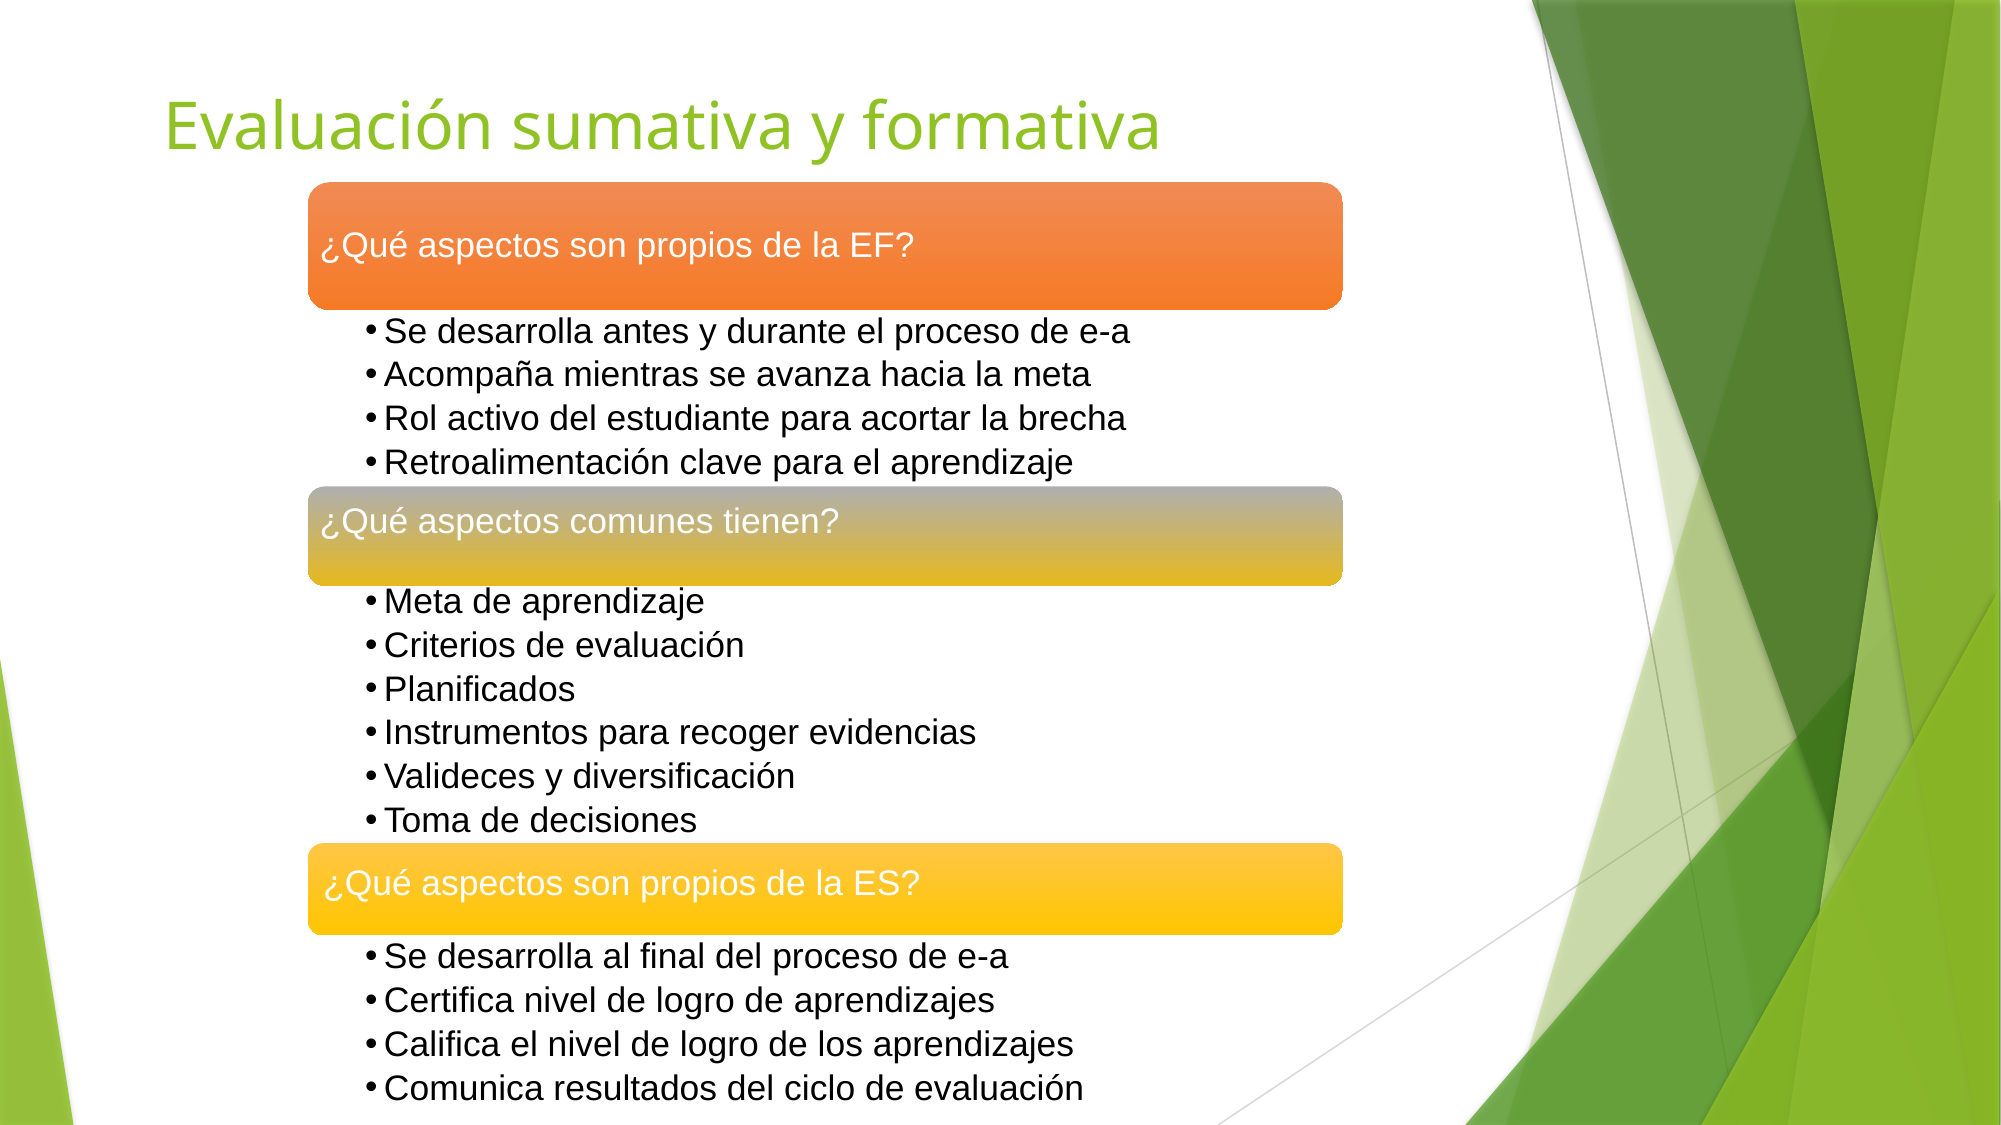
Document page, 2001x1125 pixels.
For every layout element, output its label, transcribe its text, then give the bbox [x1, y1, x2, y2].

title Evaluación sumativa y formativa [148, 76, 1522, 172]
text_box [307, 181, 1344, 1085]
